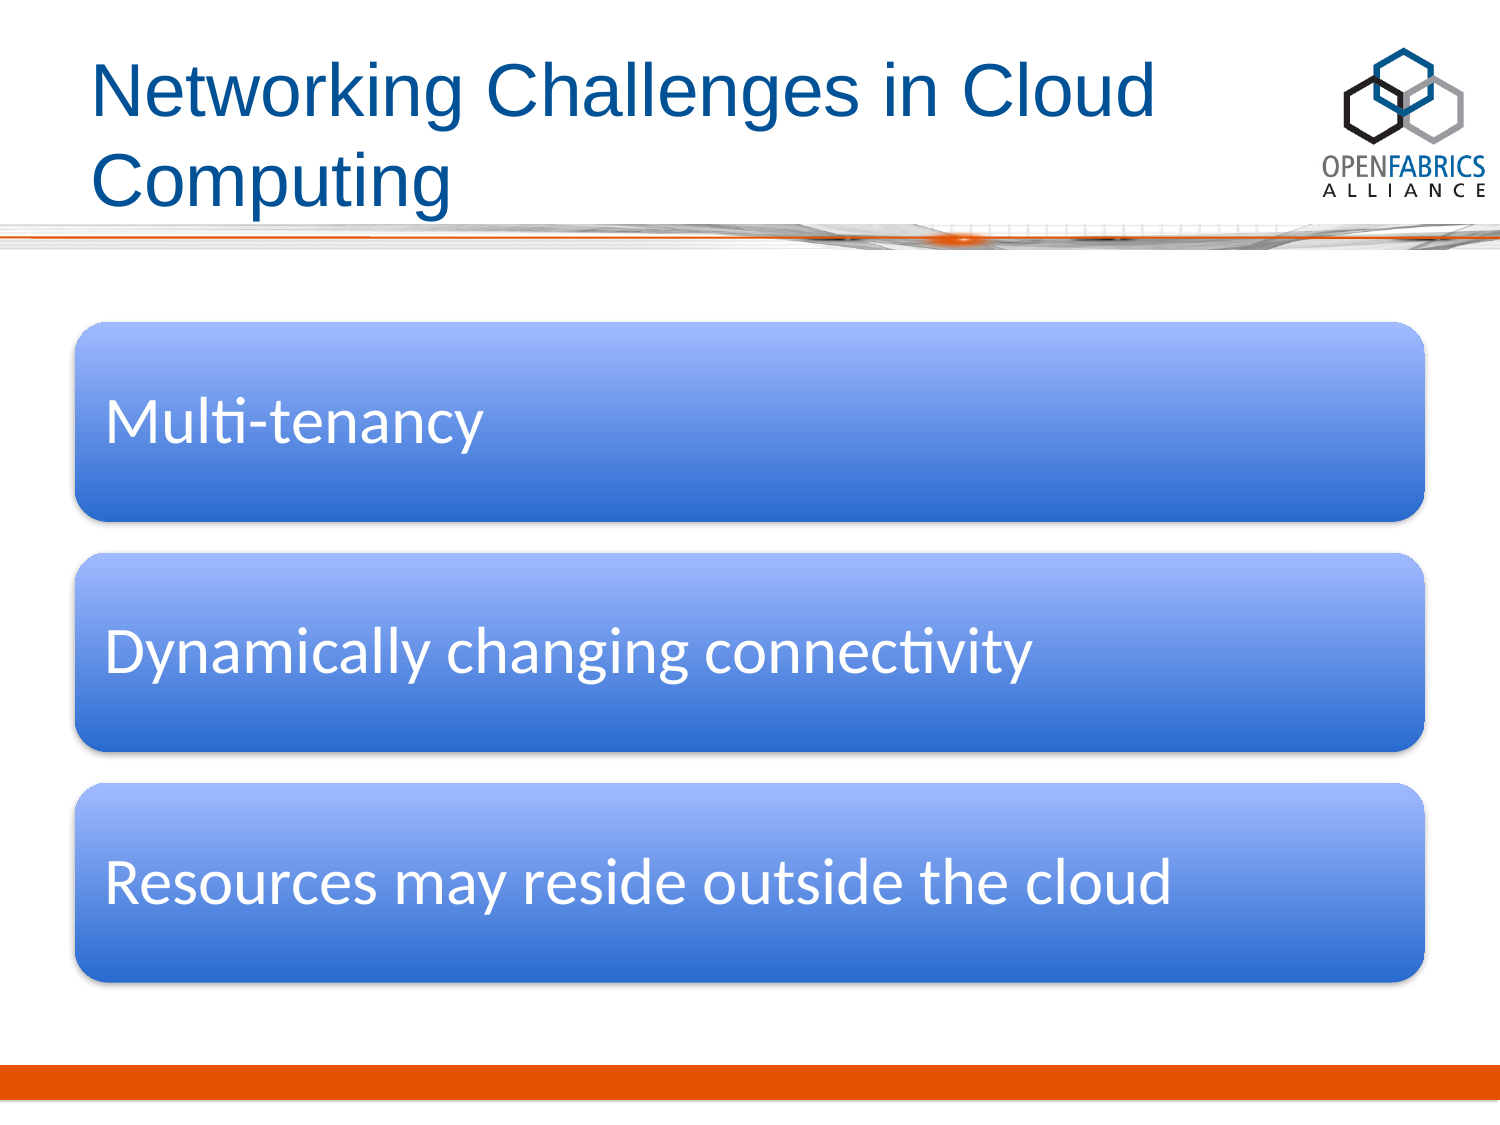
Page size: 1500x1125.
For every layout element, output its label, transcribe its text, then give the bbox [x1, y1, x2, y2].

picture [1312, 37, 1494, 219]
title Networking Challenges in Cloud Computing [74, 37, 1301, 226]
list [74, 299, 1426, 1006]
picture [0, 239, 1500, 250]
picture [0, 224, 1500, 236]
